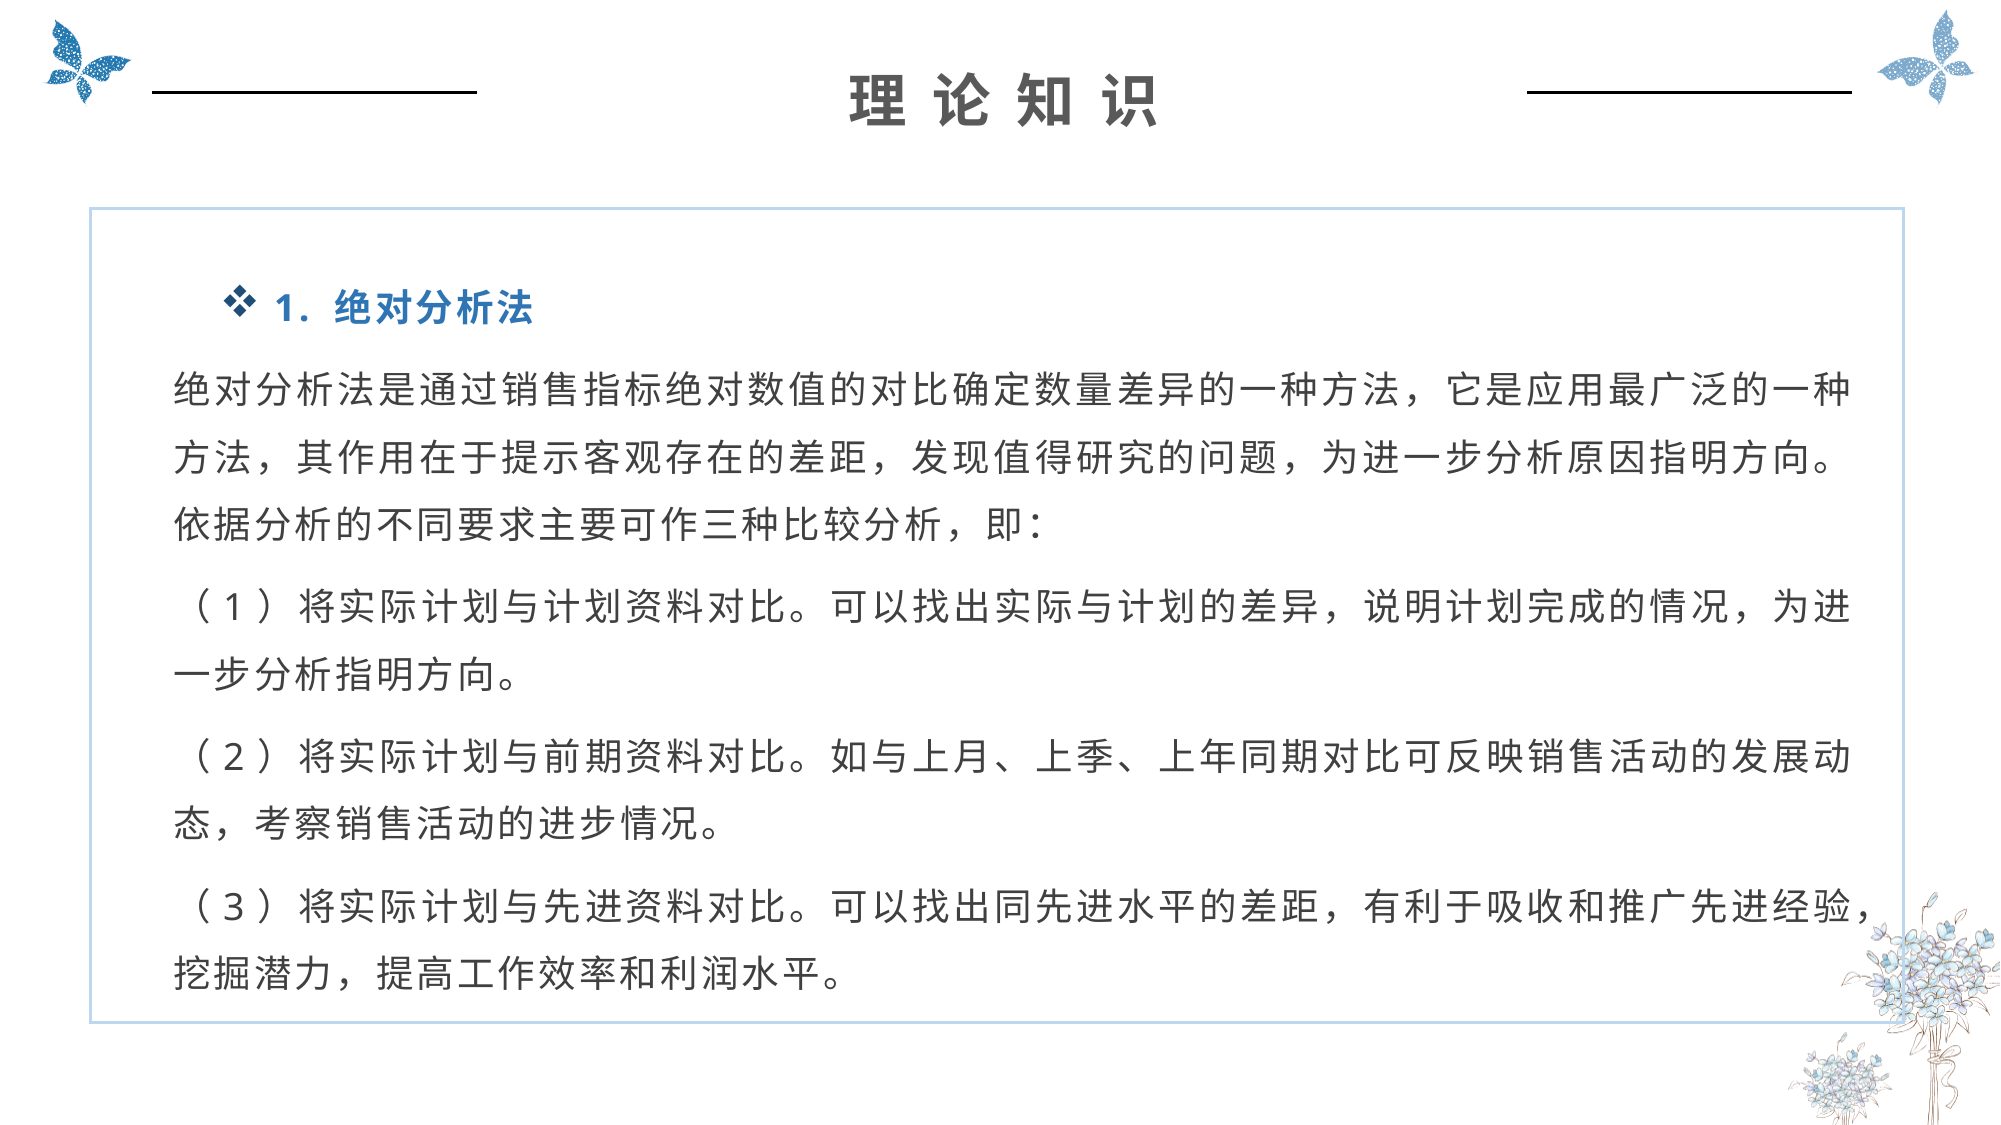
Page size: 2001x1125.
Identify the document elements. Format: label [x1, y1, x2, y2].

text_box [151, 55, 1852, 142]
picture [1788, 892, 2000, 1125]
text_box [89, 207, 1905, 1024]
